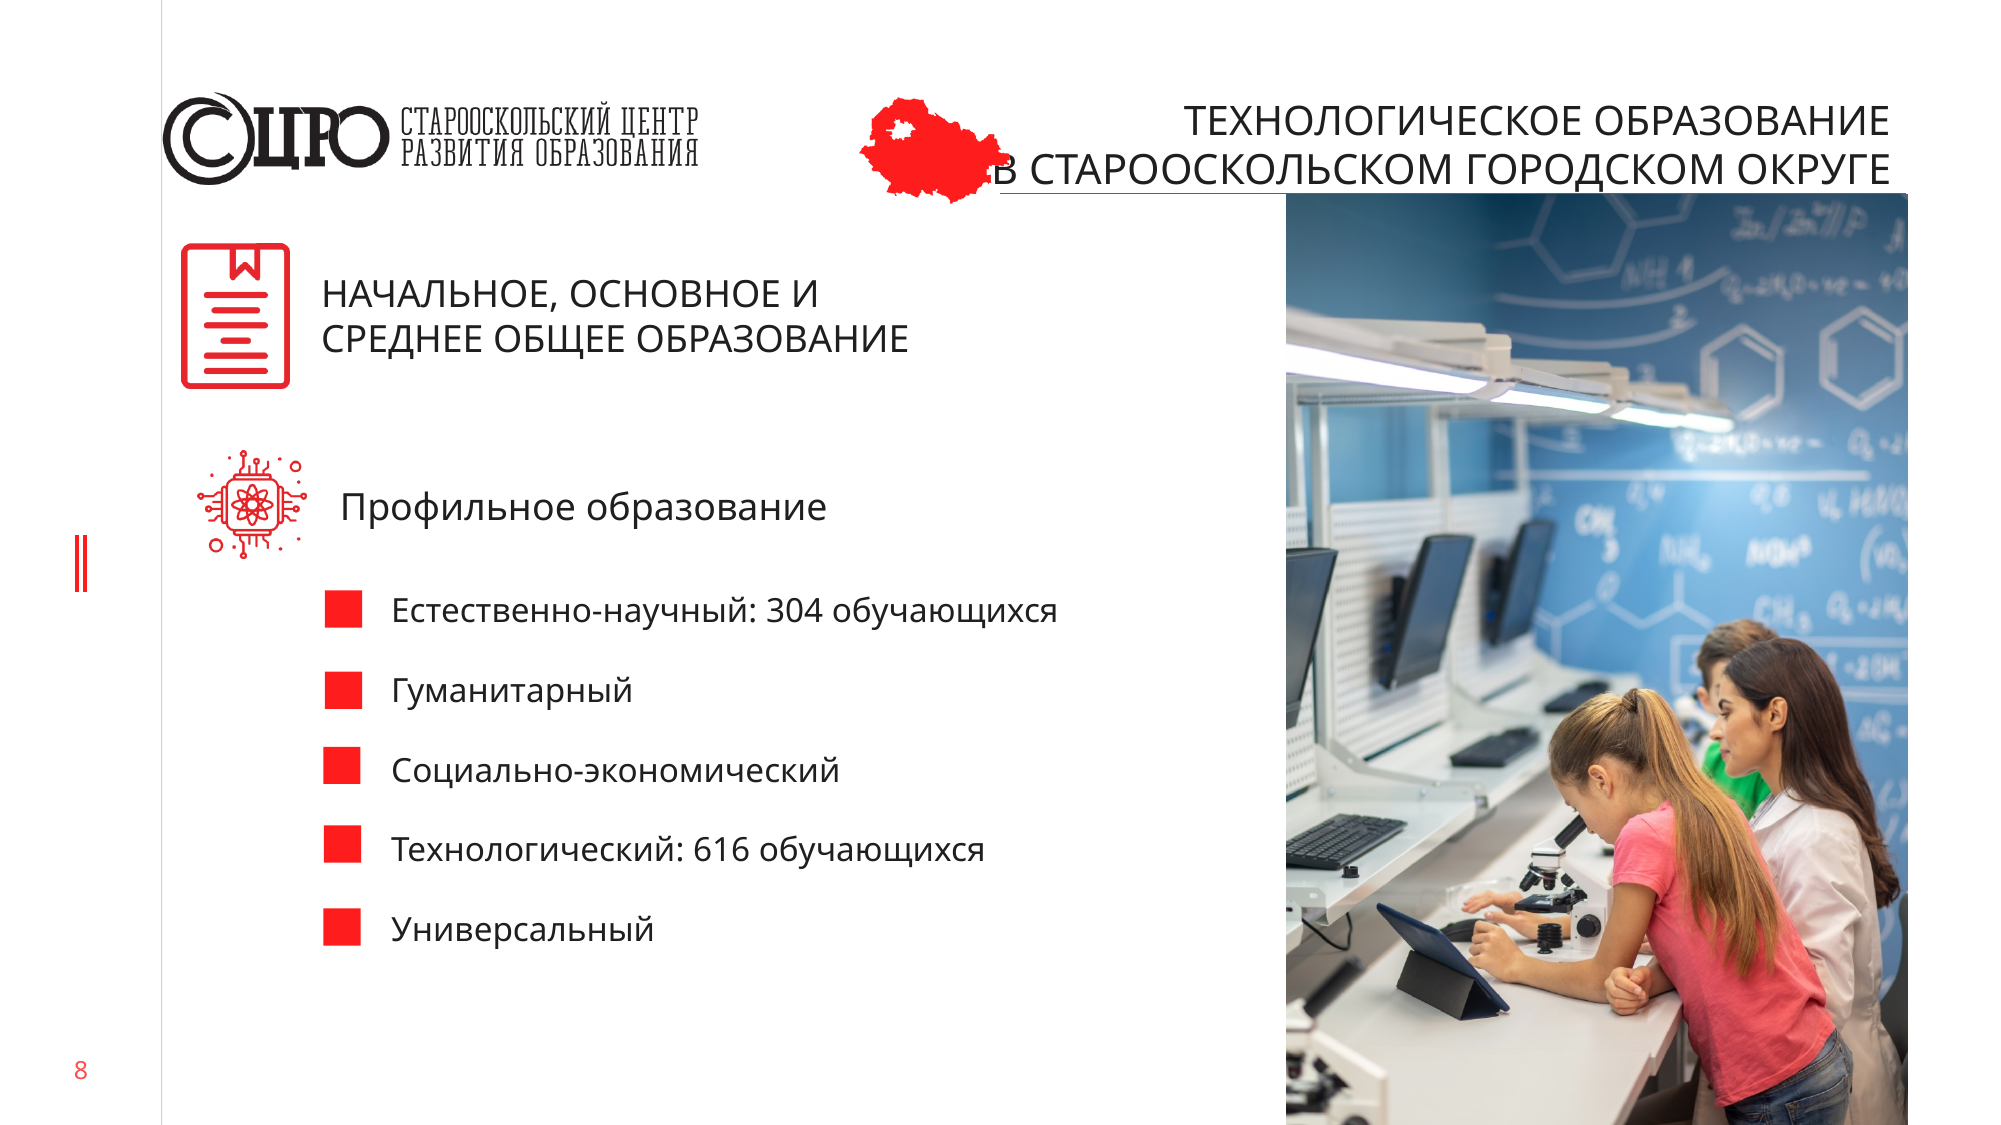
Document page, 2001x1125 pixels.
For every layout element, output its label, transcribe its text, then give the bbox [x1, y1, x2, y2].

text_box [322, 907, 362, 947]
text_box НАЧАЛЬНОЕ, ОСНОВНОЕ И СРЕДНЕЕ ОБЩЕЕ ОБРАЗОВАНИЕ [306, 262, 1000, 368]
picture [162, 92, 698, 185]
picture [1286, 194, 1908, 1125]
text_box ТЕХНОЛОГИЧЕСКОЕ ОБРАЗОВАНИЕ В СТАРООСКОЛЬСКОМ ГОРОДСКОМ ОКРУГЕ [968, 86, 1907, 193]
text_box Естественно-научный: 304 обучающихся Гуманитарный Социально-экономический Технологический: 616 обучающихся Универсальный [376, 581, 1226, 956]
text_box [324, 671, 363, 710]
slide_number 8 [38, 1052, 123, 1091]
picture [859, 97, 1010, 204]
text_box [322, 746, 362, 785]
text_box [323, 824, 362, 864]
text_box [324, 589, 363, 629]
picture [181, 243, 290, 389]
picture [197, 450, 307, 559]
text_box Профильное образование [324, 475, 1244, 536]
text_box ТЕХНОЛОГИЧЕСКОЕ ОБРАЗОВАНИЕ В СТАРООСКОЛЬСКОМ ГОРОДСКОМ ОКРУГЕ [1010, 194, 1286, 201]
